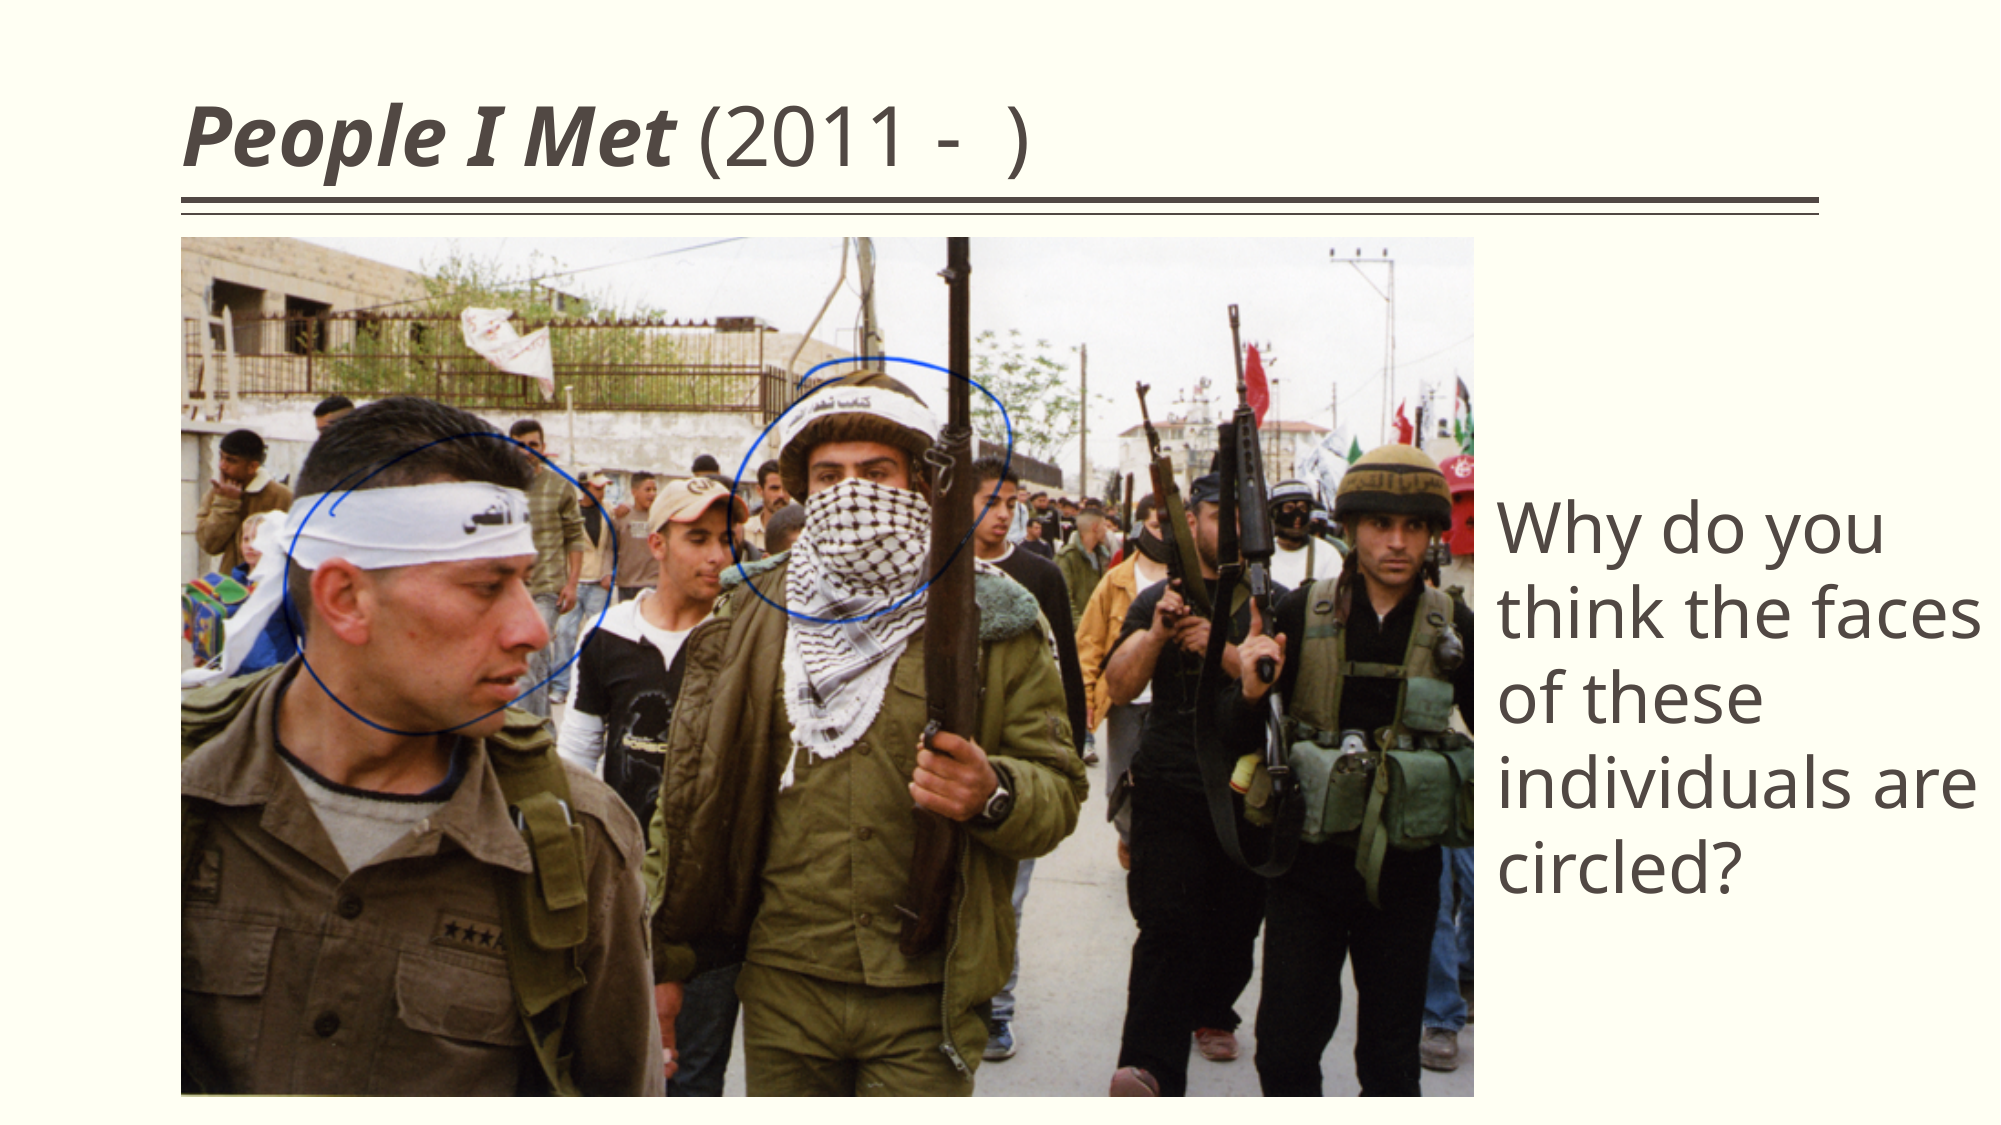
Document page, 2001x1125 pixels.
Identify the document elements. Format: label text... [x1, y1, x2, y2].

picture [181, 237, 1474, 1097]
title People I Met (2011 - ) [181, 12, 1819, 193]
text_box Why do you think the faces of these individuals are circled? [1481, 475, 2000, 916]
